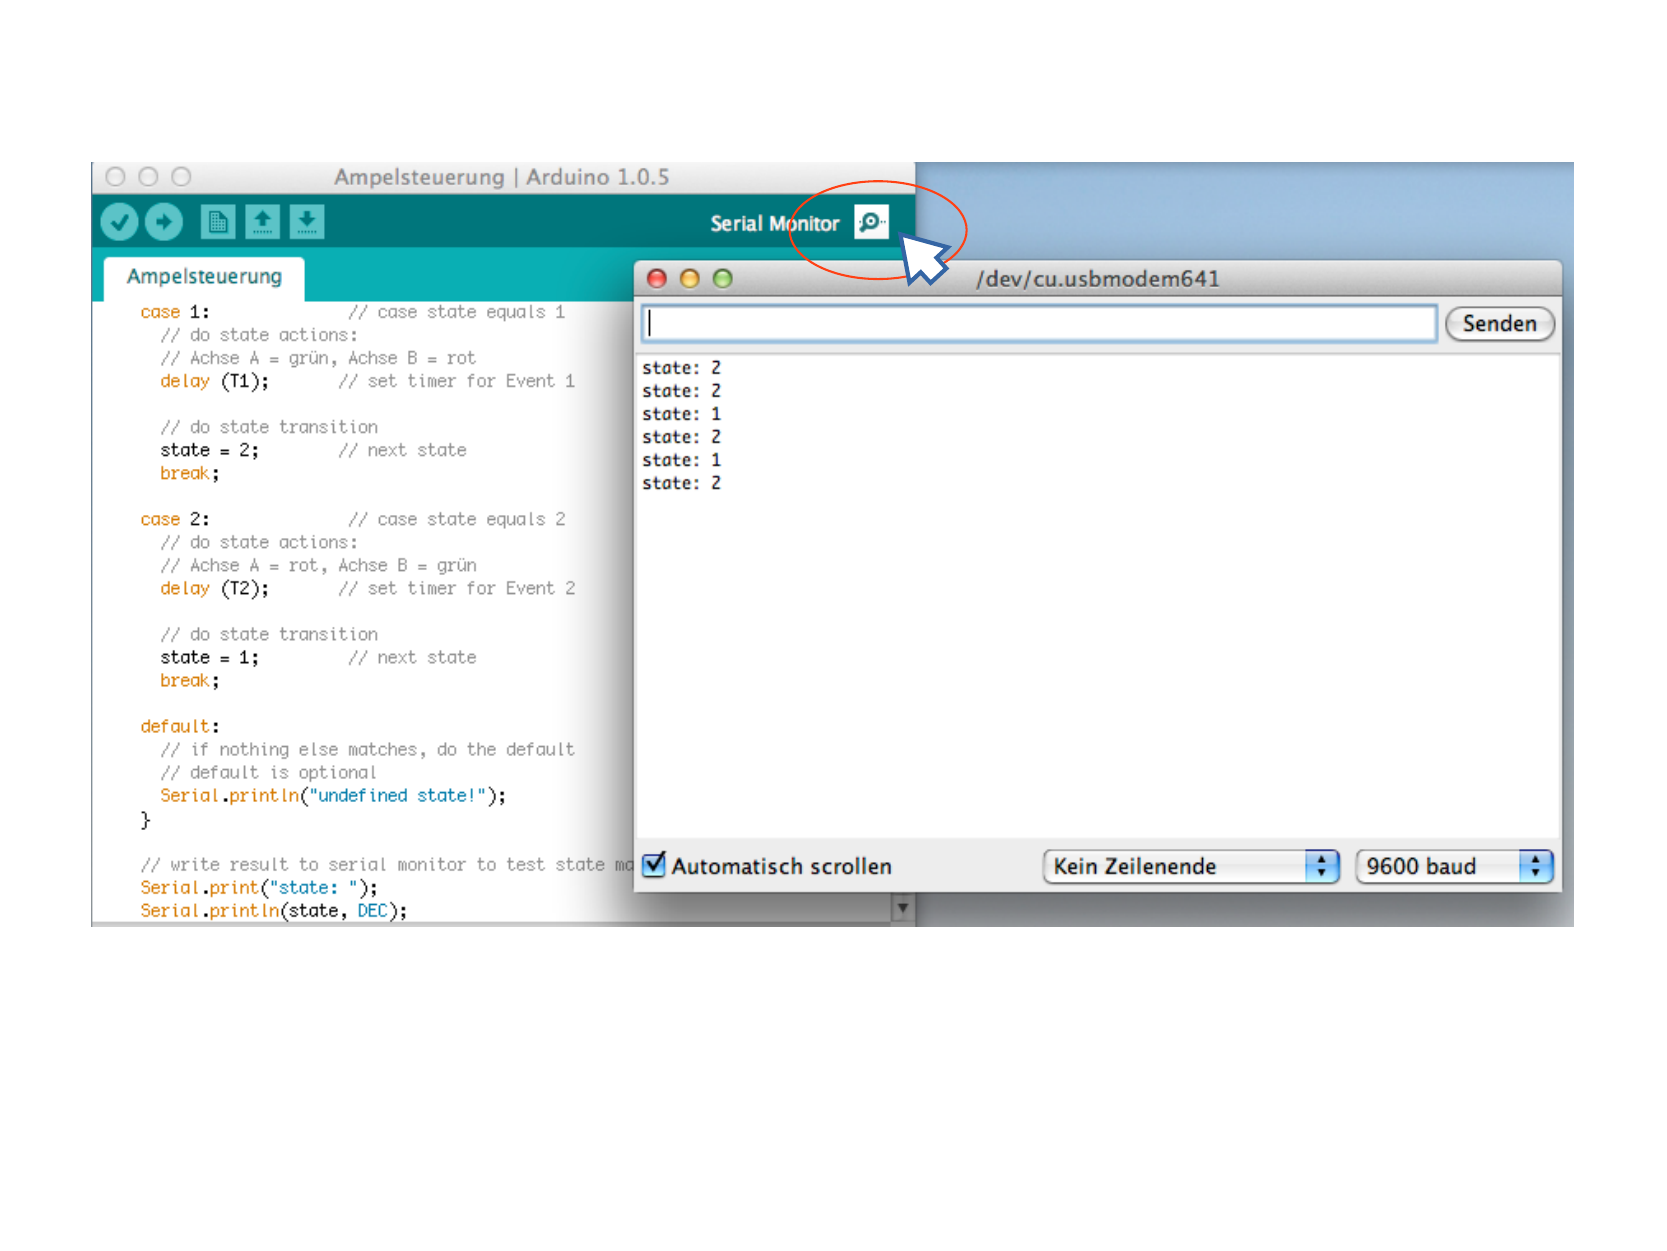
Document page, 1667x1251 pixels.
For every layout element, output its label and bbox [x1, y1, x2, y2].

picture [91, 162, 1574, 928]
